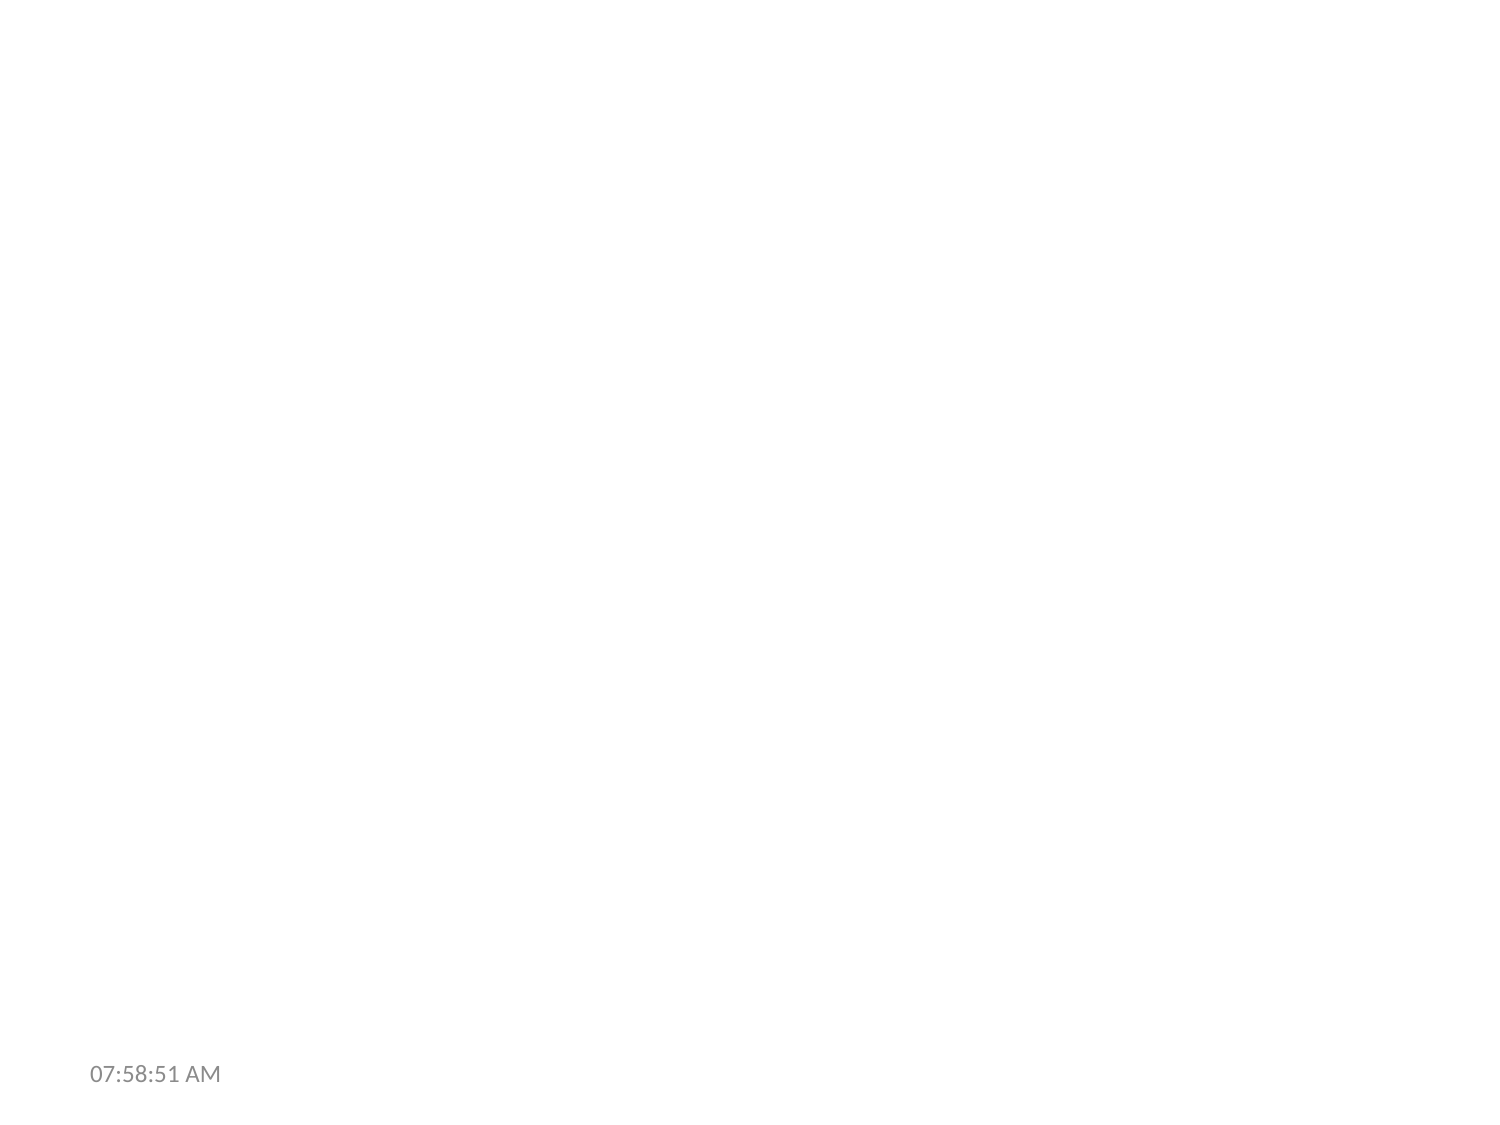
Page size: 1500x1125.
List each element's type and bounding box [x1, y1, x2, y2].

slide_number [75, 1042, 425, 1103]
